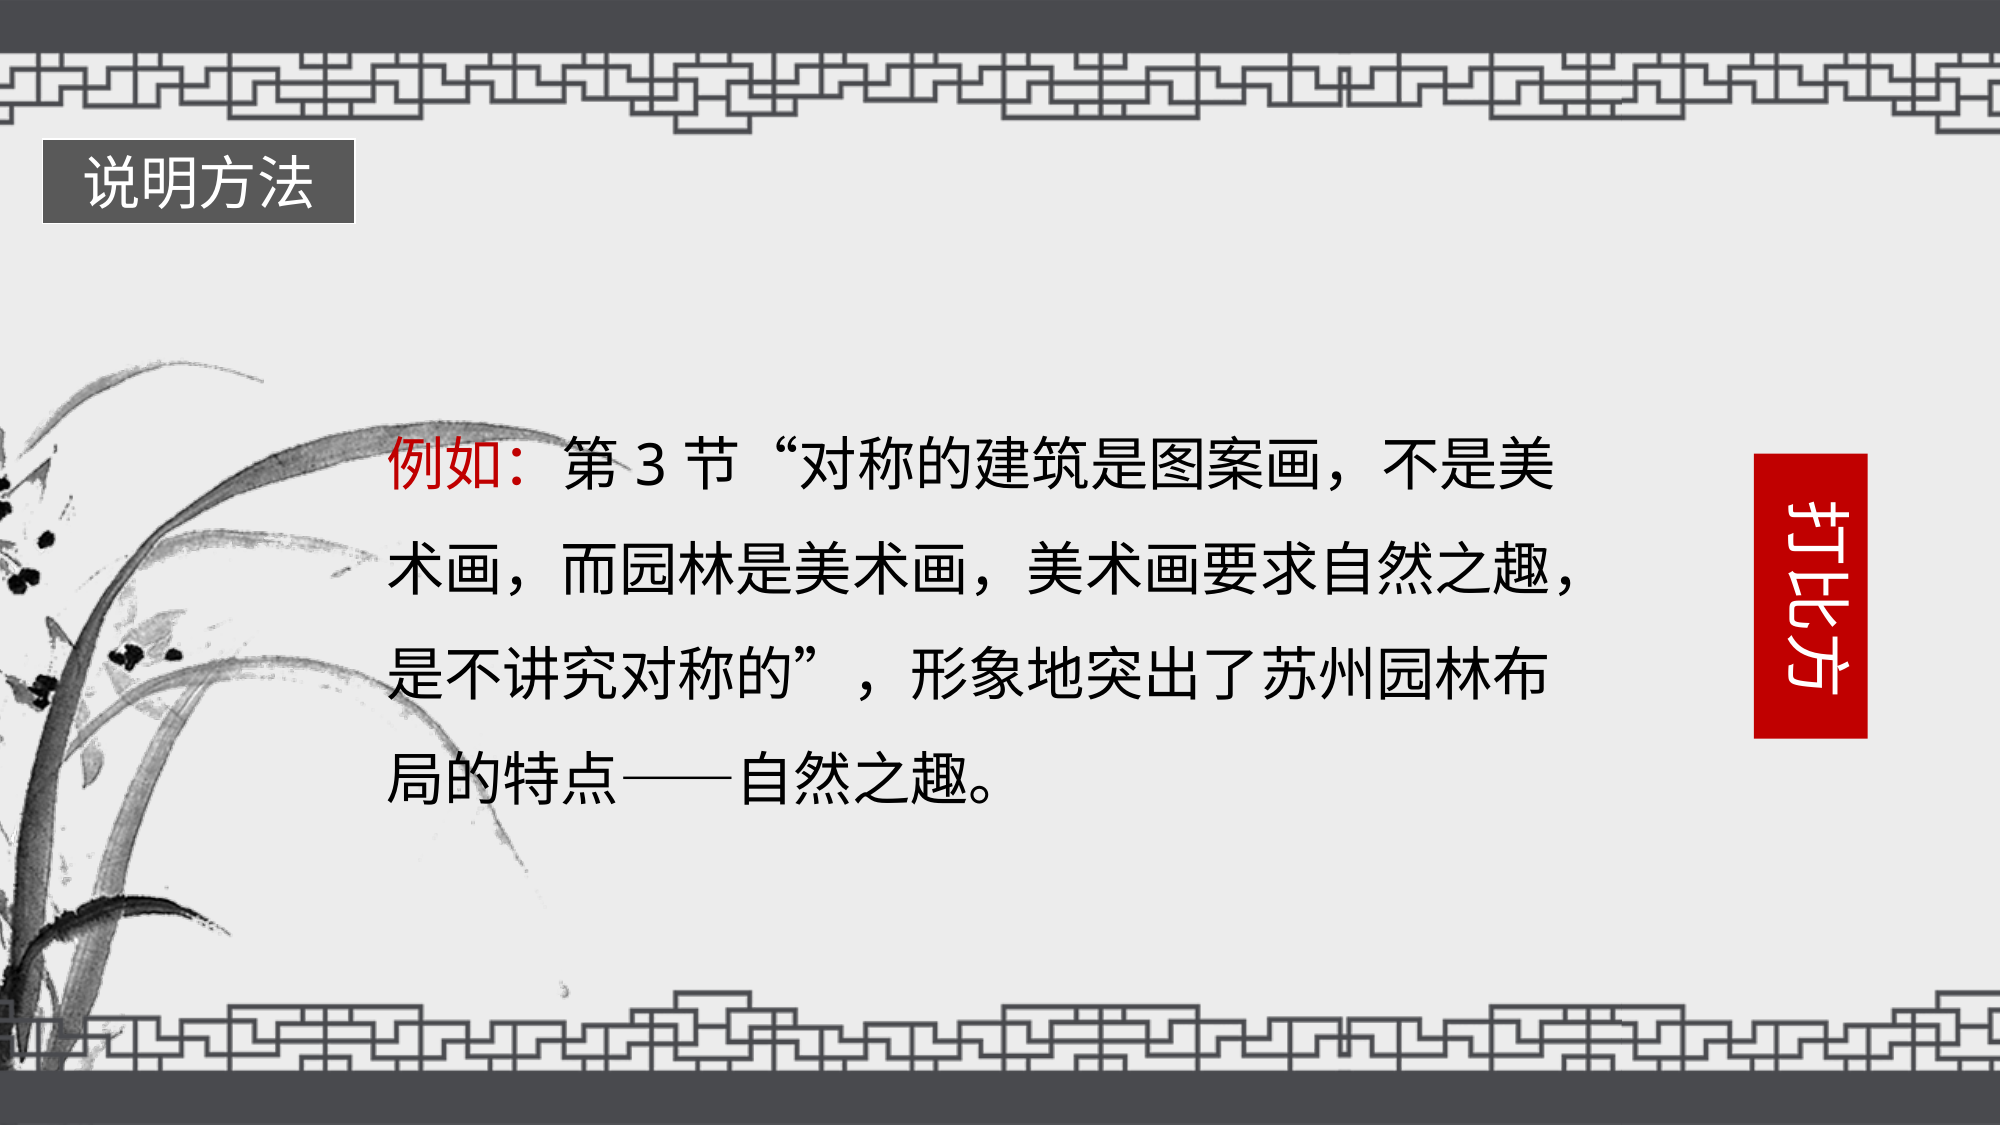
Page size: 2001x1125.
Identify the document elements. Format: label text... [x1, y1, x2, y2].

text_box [0, 989, 2000, 1125]
text_box 例如：第3节“对称的建筑是图案画，不是美术画，而园林是美术画，美术画要求自然之趣，是不讲究对称的”，形象地突出了苏州园林布局的特点——自然之趣。 [633, 384, 1590, 820]
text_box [0, 0, 2000, 136]
picture [0, 269, 633, 989]
text_box 说明方法 [42, 139, 355, 224]
text_box 打比方 [1753, 453, 1868, 739]
